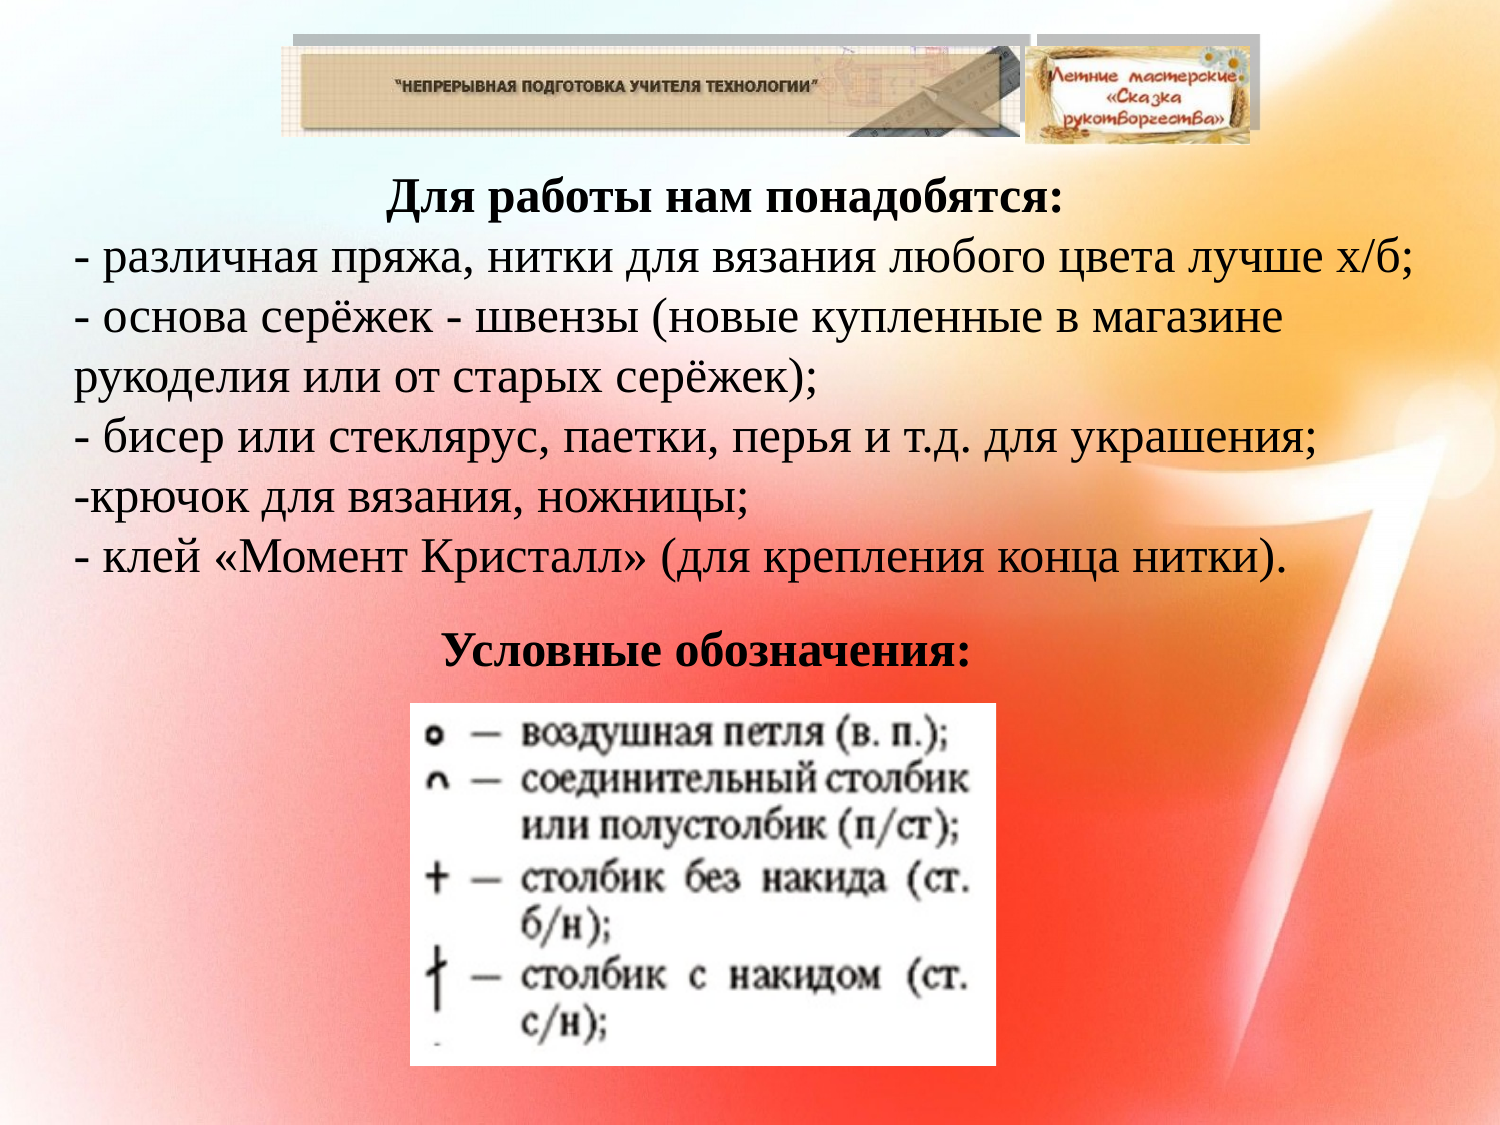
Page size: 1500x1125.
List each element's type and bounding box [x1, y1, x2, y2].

text_box [280, 46, 1250, 145]
picture [0, 0, 1500, 1125]
